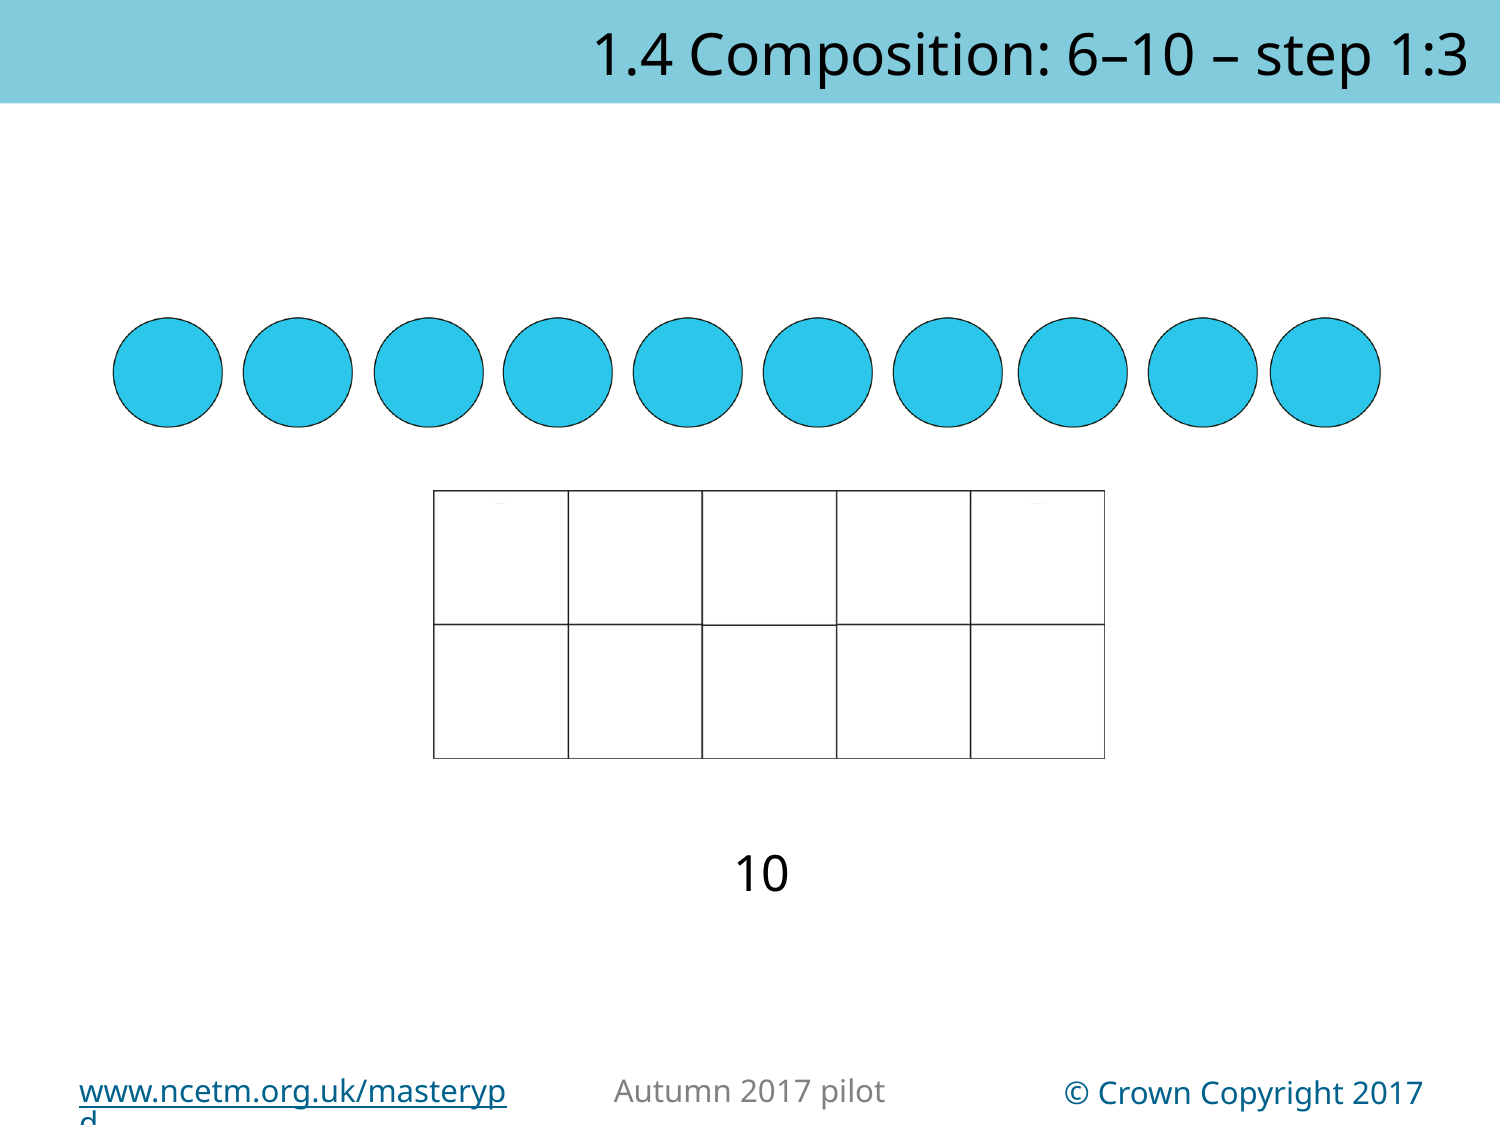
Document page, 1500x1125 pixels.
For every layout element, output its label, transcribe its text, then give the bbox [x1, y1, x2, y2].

picture [373, 316, 485, 428]
text_box 10 [643, 834, 880, 910]
list 1.4 Composition: 6–10 – step 1:3 [0, 0, 1500, 104]
picture [501, 316, 613, 428]
picture [891, 316, 1003, 428]
picture [1269, 316, 1381, 428]
picture [242, 316, 354, 428]
picture [1017, 316, 1129, 428]
picture [761, 316, 873, 428]
picture [1147, 316, 1259, 428]
picture [111, 316, 223, 428]
picture [433, 489, 1105, 759]
picture [631, 316, 743, 428]
